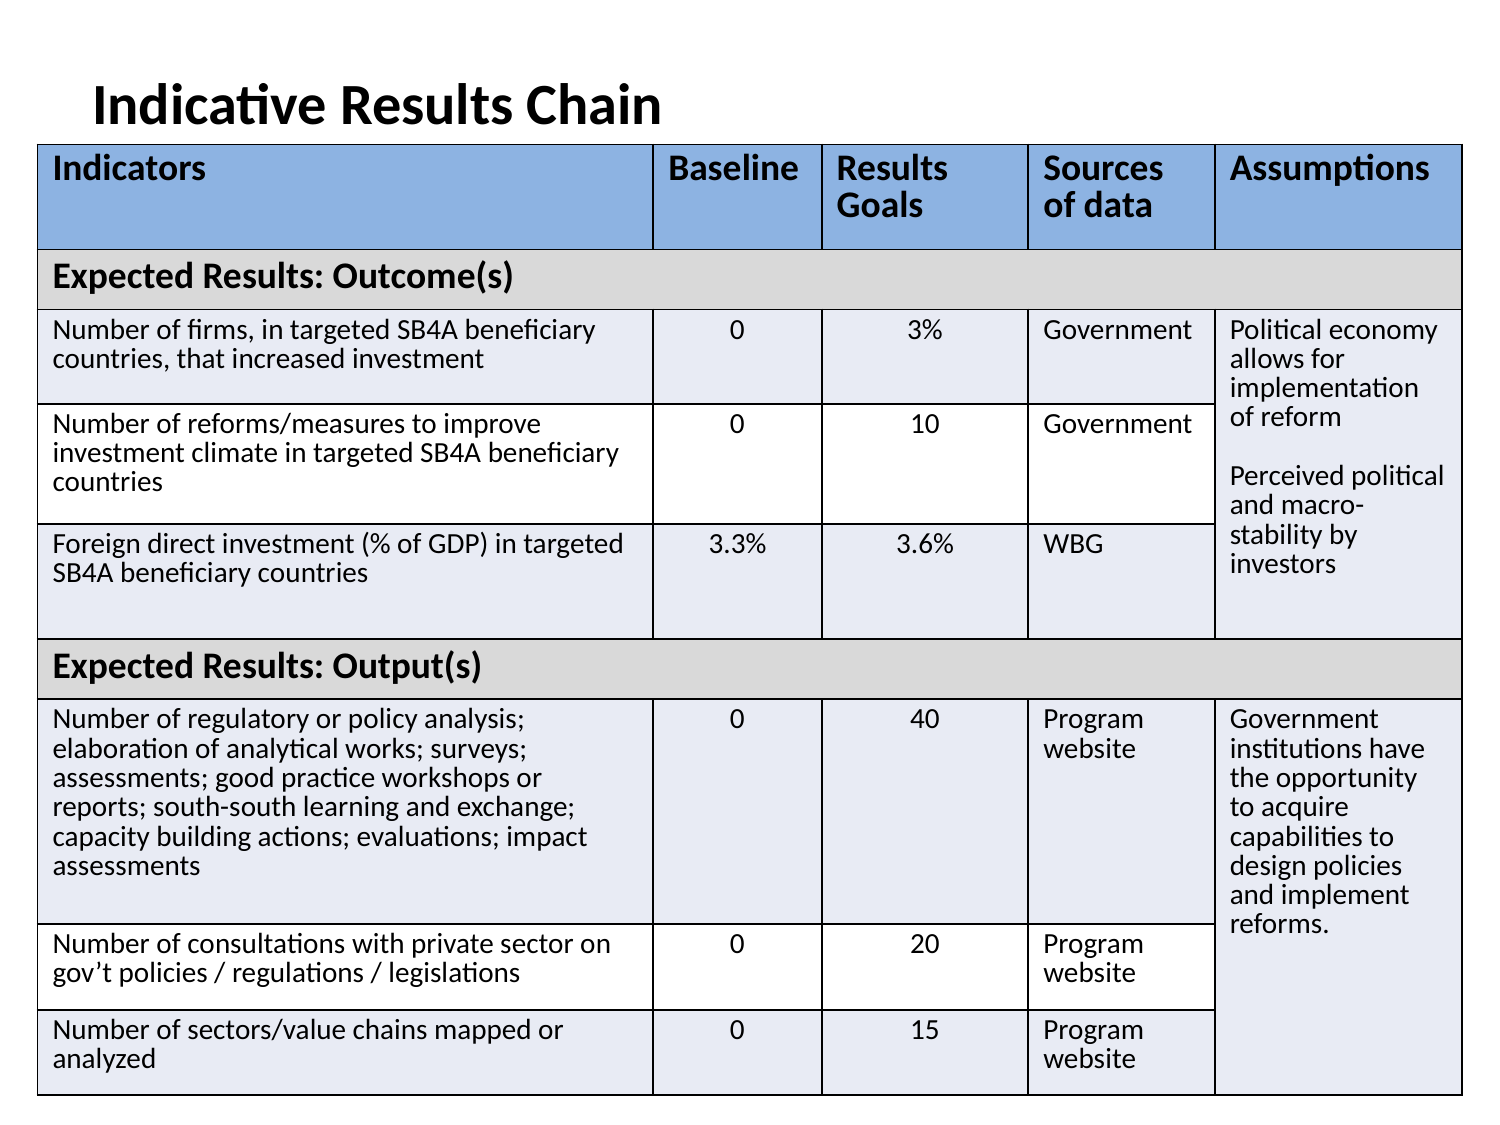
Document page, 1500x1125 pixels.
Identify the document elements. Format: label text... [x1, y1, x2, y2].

table_cell 3% [823, 310, 1027, 403]
table_cell Government [1029, 310, 1214, 403]
table_cell Government [1029, 405, 1214, 523]
table_header Sources of data [1029, 145, 1214, 249]
table_cell 0 [654, 925, 821, 1009]
table_cell 3.6% [823, 525, 1027, 638]
table_cell Number of reforms/measures to improve investment climate in targeted SB4A beneficiary countries [38, 405, 652, 523]
table_cell 10 [823, 405, 1027, 523]
table_cell Number of sectors/value chains mapped or analyzed [38, 1011, 652, 1094]
table_cell 40 [823, 700, 1027, 923]
text_box Indicative Results Chain [77, 58, 692, 144]
table_cell Foreign direct investment (% of GDP) in targeted SB4A beneficiary countries [38, 525, 652, 638]
table_cell 0 [654, 700, 821, 923]
table_cell Expected Results: Outcome(s) [38, 250, 1461, 309]
table_header Indicators [38, 145, 652, 249]
table_cell Program website [1029, 1011, 1214, 1094]
table_cell 0 [654, 310, 821, 403]
table_cell Program website [1029, 700, 1214, 923]
table_cell 0 [654, 1011, 821, 1094]
table_cell Number of firms, in targeted SB4A beneficiary countries, that increased investment [38, 310, 652, 403]
table_cell WBG [1029, 525, 1214, 638]
table_header Baseline [654, 145, 821, 249]
table_header Results Goals [823, 145, 1027, 249]
table_cell 0 [654, 405, 821, 523]
table_cell 20 [823, 925, 1027, 1009]
table_header Assumptions [1216, 145, 1461, 249]
table_cell Government institutions have the opportunity to acquire capabilities to design policies and implement reforms. [1216, 700, 1461, 1094]
table_cell 3.3% [654, 525, 821, 638]
table_cell Program website [1029, 925, 1214, 1009]
table_cell Number of regulatory or policy analysis; elaboration of analytical works; surveys; assessments; good practice workshops or reports; south-south learning and exchange; capacity building actions; evaluations; impact assessments [38, 700, 652, 923]
table_cell Number of consultations with private sector on gov’t policies / regulations / legislations [38, 925, 652, 1009]
table_cell 15 [823, 1011, 1027, 1094]
table_cell Political economy allows for implementation of reform Perceived political and macro-stability by investors [1216, 310, 1461, 638]
table_cell Expected Results: Output(s) [38, 640, 1461, 698]
